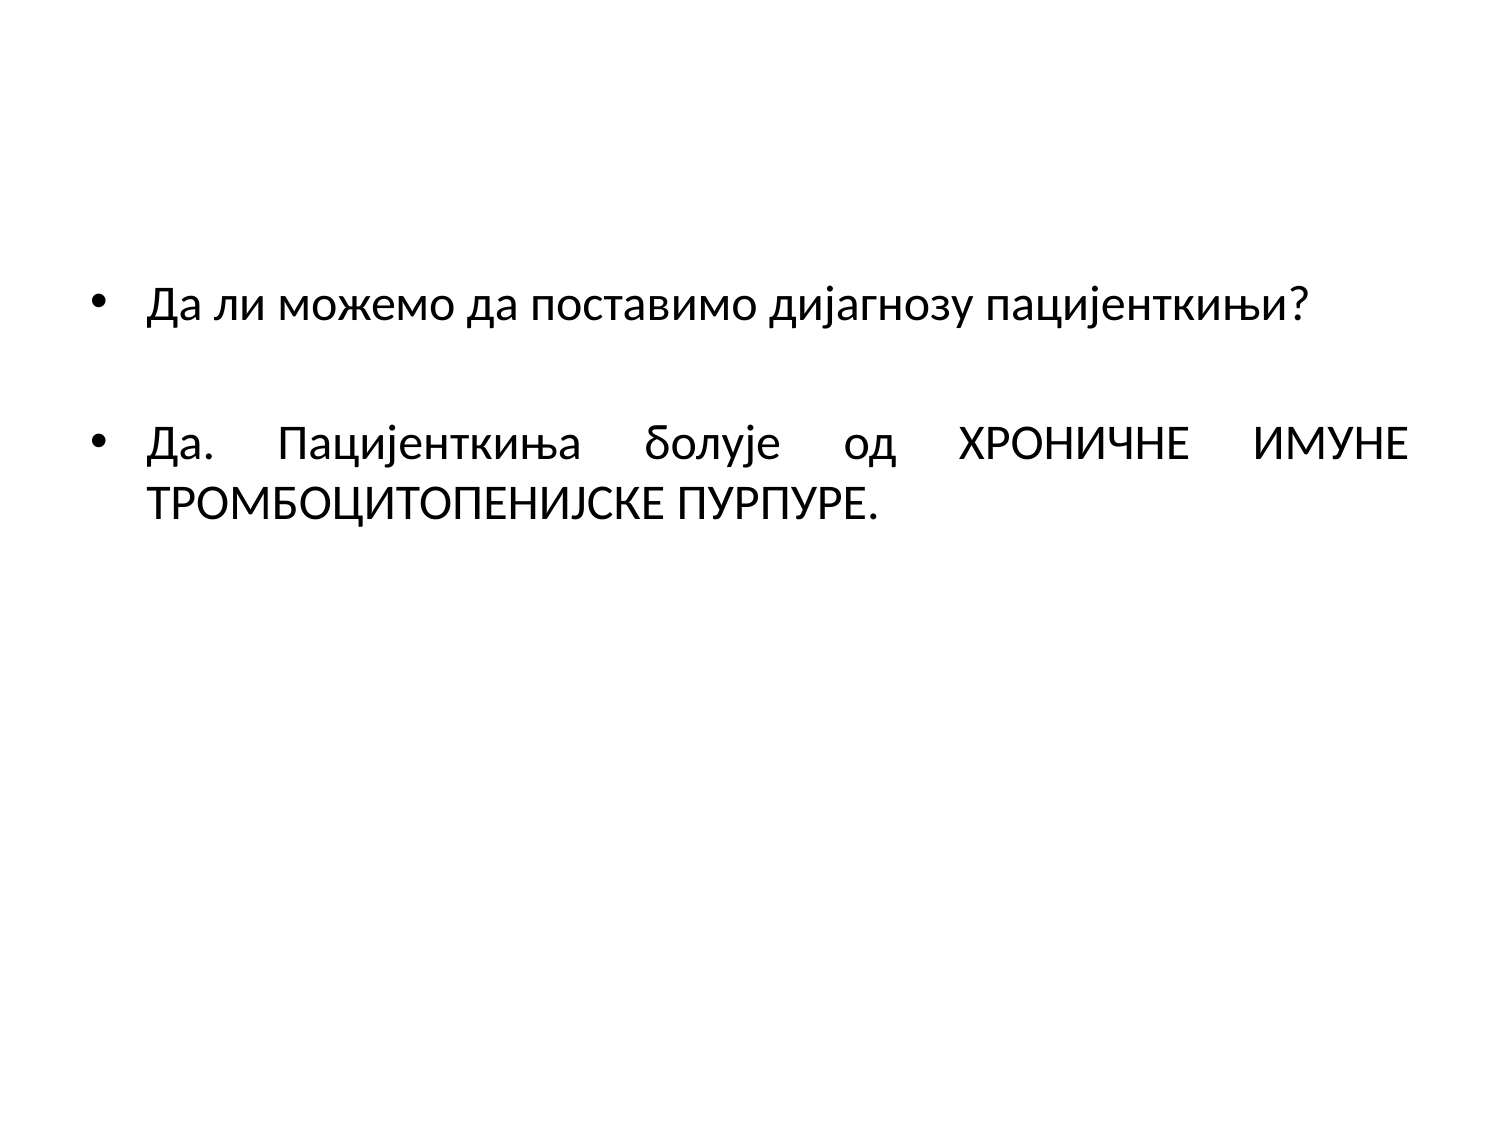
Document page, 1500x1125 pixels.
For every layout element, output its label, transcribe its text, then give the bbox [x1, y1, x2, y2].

list Да ли можемо да поставимо дијагнозу пацијенткињи? Да. Пацијенткиња болује од ХРОНИЧНЕ ИМУНЕ ТРОМБОЦИТОПЕНИЈСКЕ ПУРПУРЕ. [75, 262, 1425, 1005]
